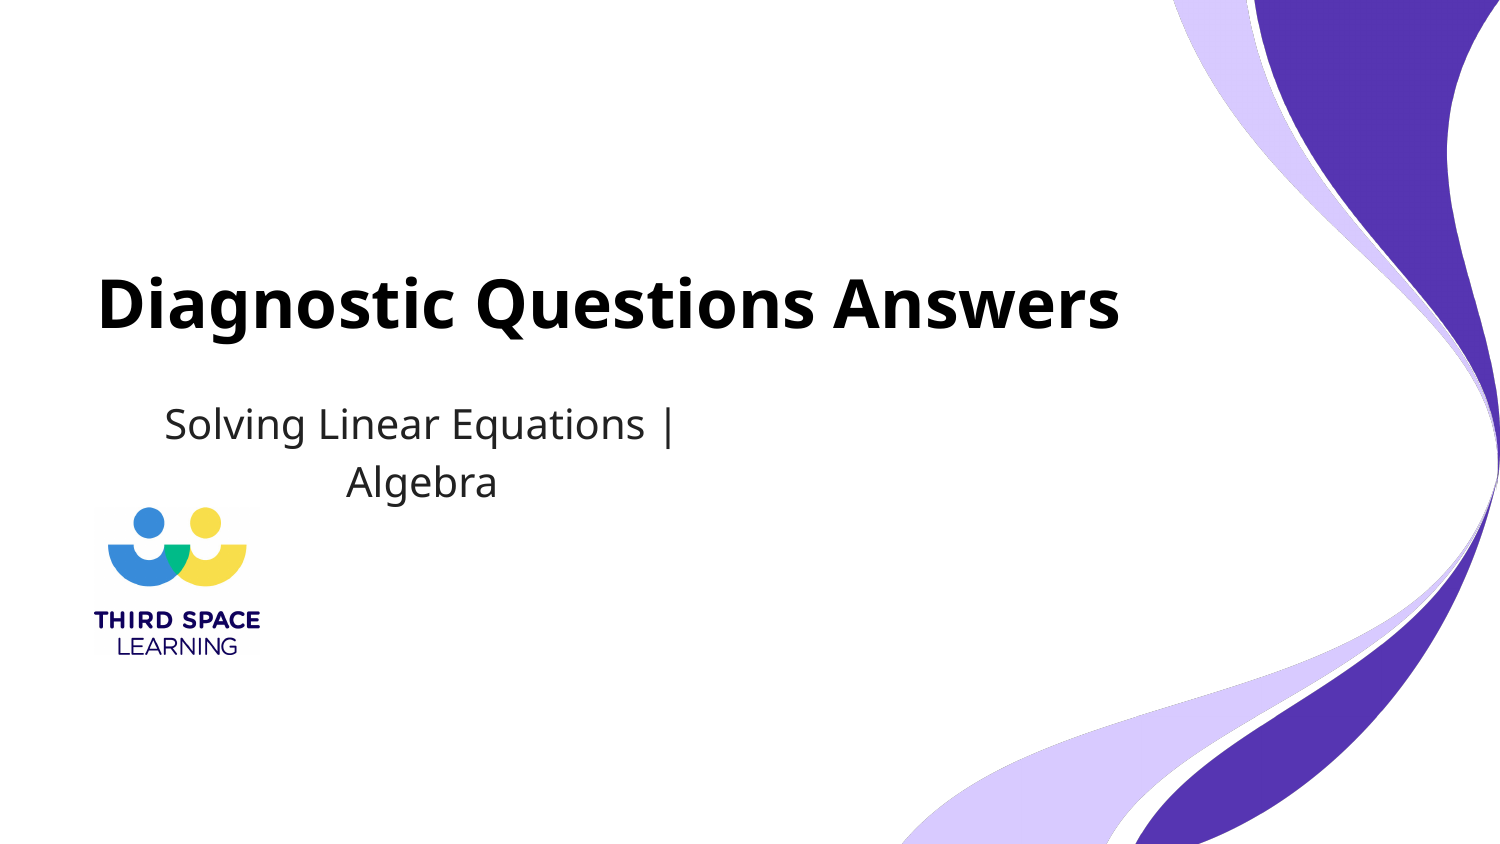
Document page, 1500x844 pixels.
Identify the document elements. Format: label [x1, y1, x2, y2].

picture [94, 507, 260, 655]
picture [901, 0, 1500, 844]
